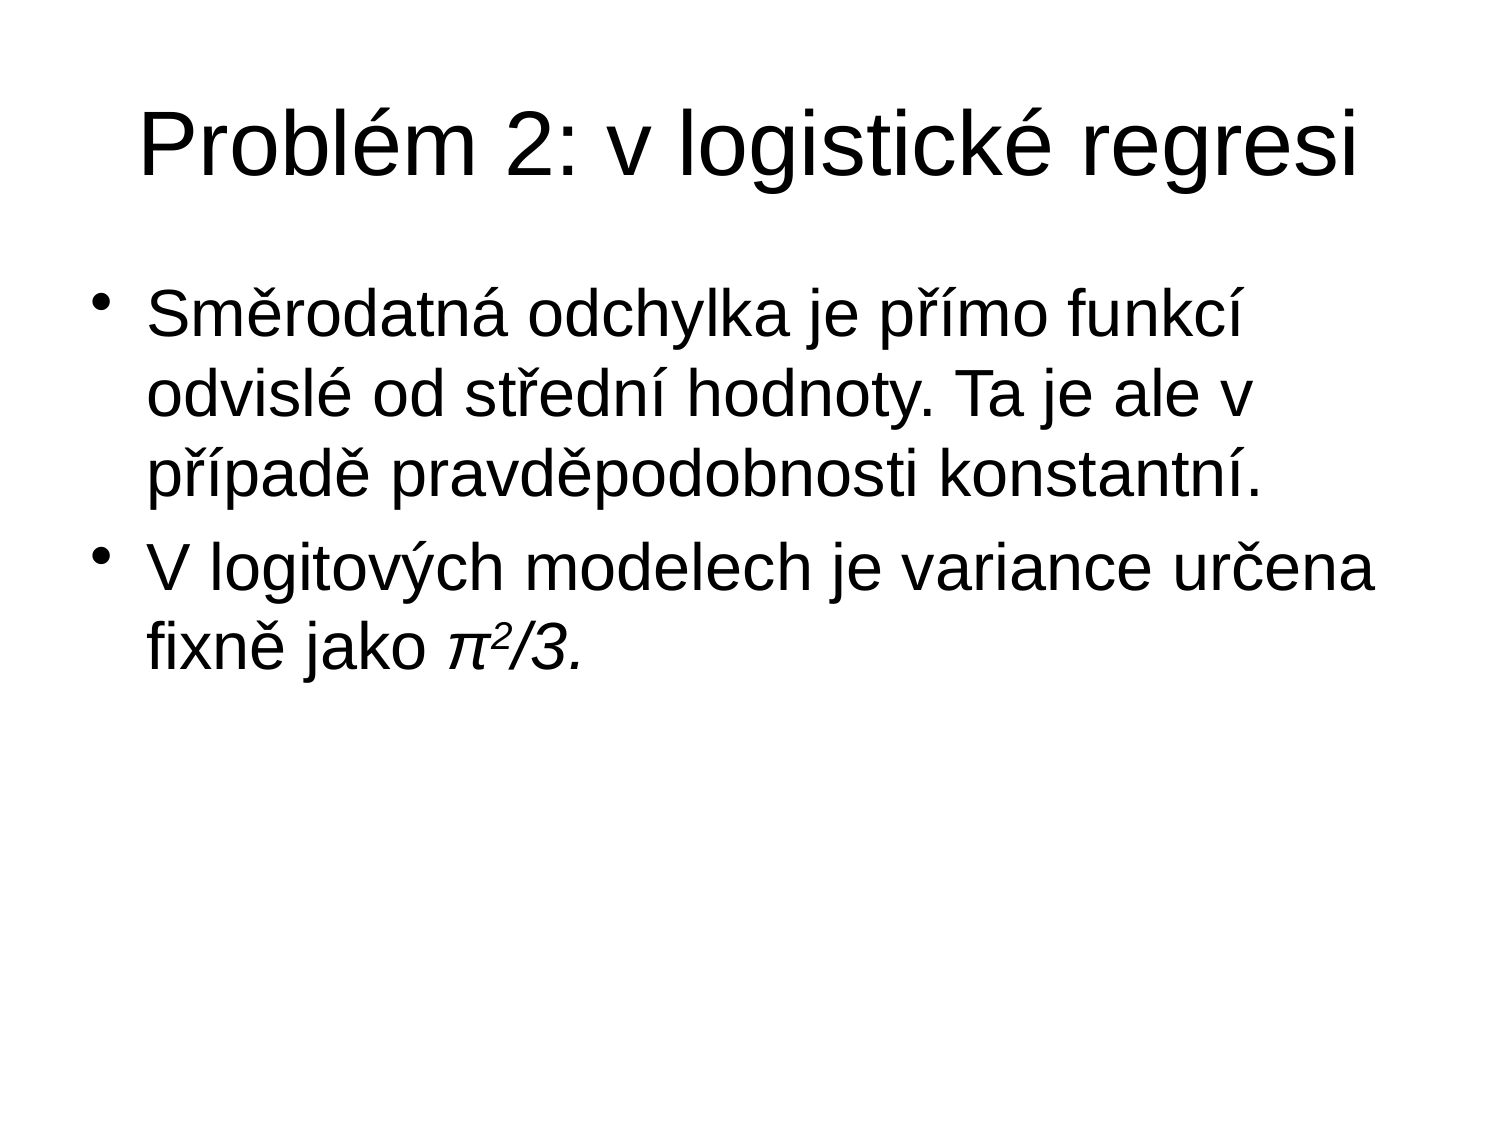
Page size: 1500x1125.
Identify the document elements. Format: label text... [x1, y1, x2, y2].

list Směrodatná odchylka je přímo funkcí odvislé od střední hodnoty. Ta je ale v případě pravděpodobnosti konstantní. V logitových modelech je variance určena fixně jako π2/3. [75, 262, 1425, 1005]
title Problém 2: v logistické regresi [75, 45, 1425, 233]
